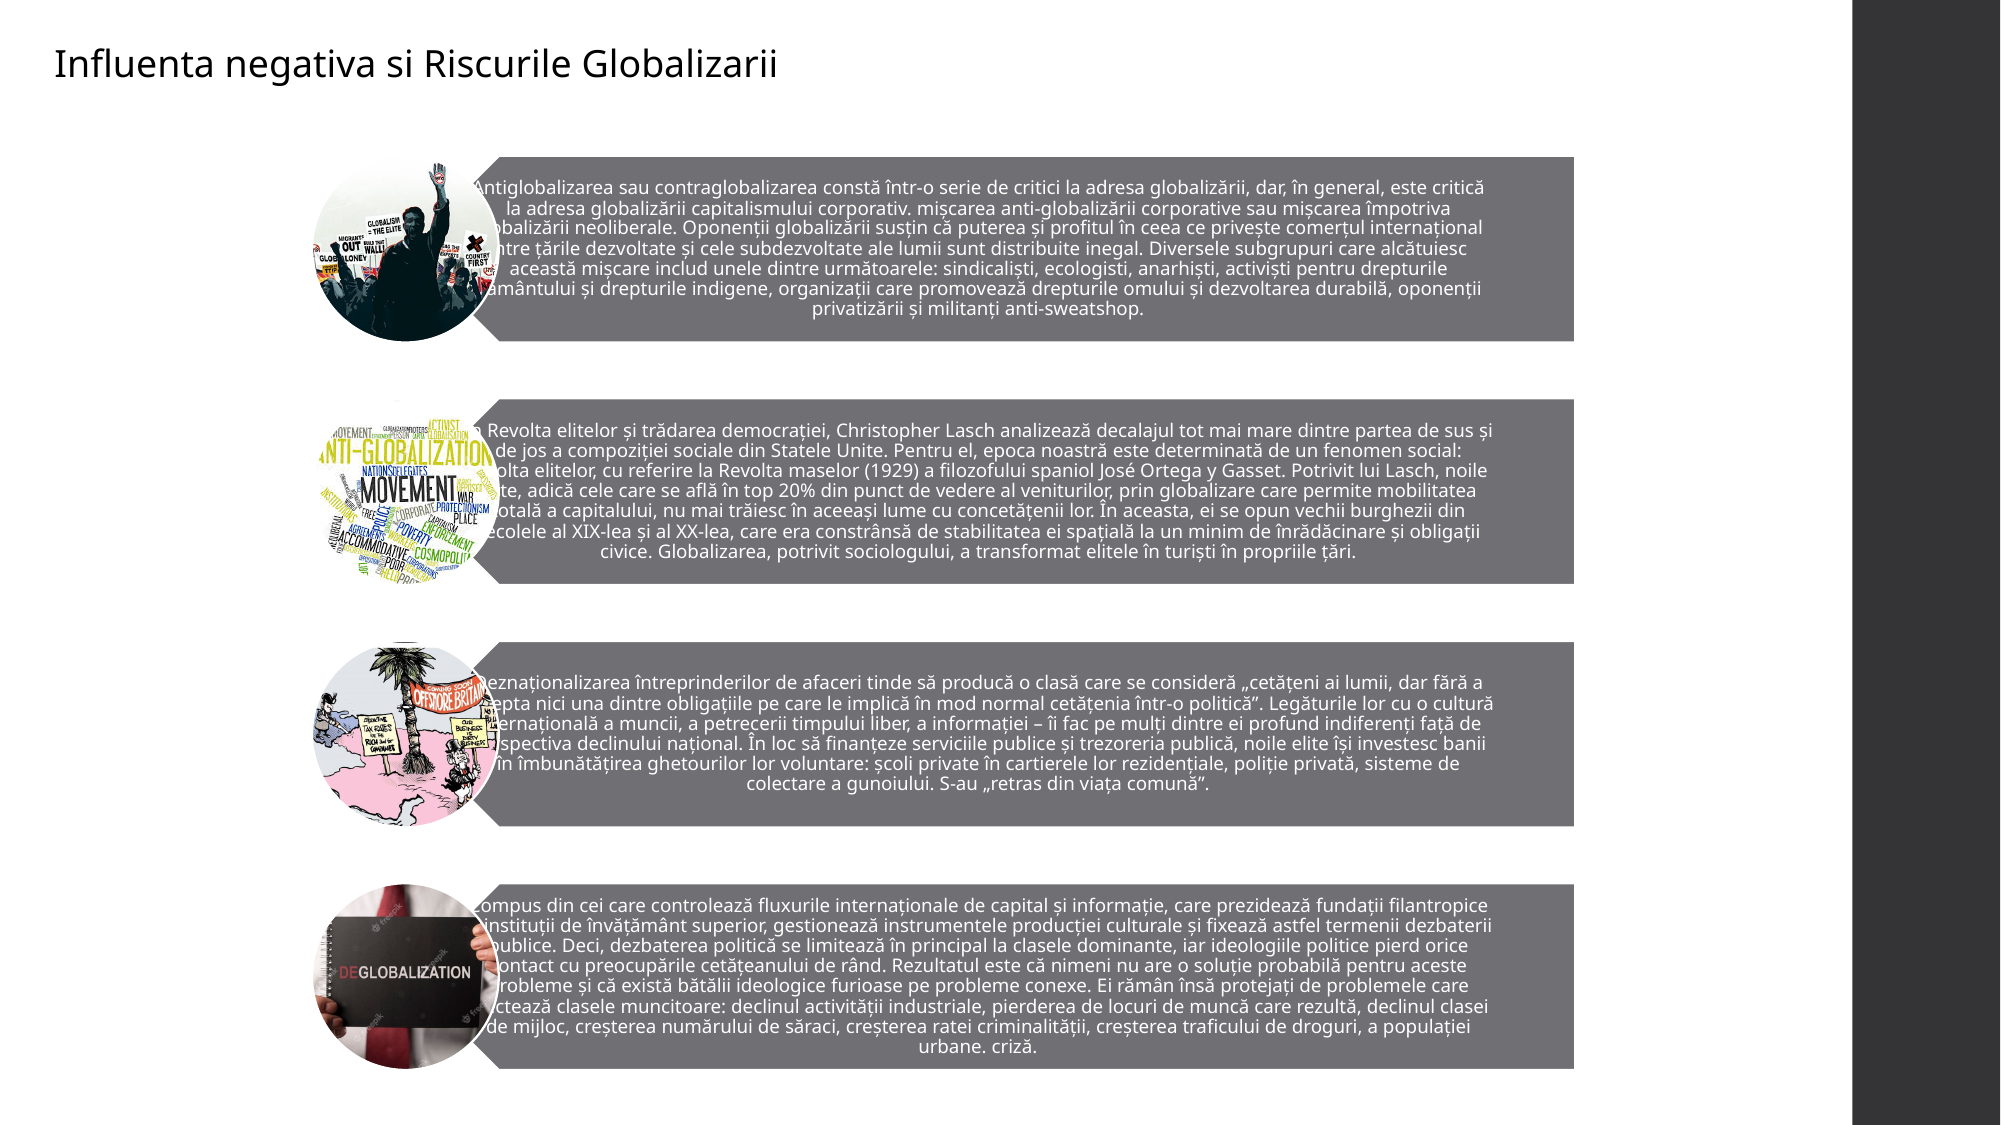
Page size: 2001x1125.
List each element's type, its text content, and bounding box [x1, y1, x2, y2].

text_box Influenta negativa si Riscurile Globalizarii [39, 32, 1160, 93]
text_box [63, 155, 1824, 1071]
